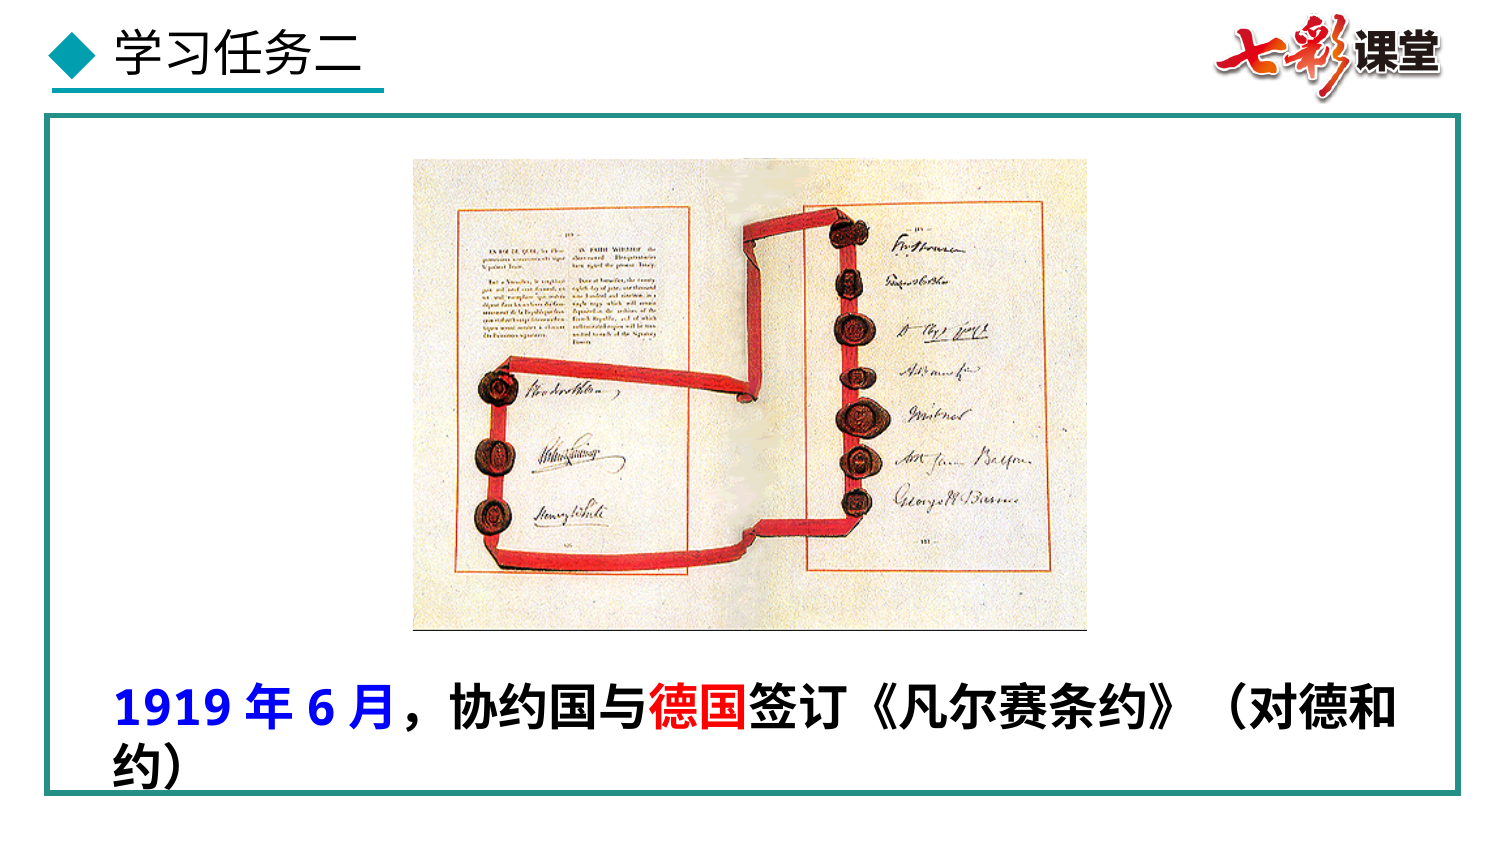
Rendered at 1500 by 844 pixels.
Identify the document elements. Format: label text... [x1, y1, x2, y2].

picture [1210, 8, 1447, 104]
text_box 1919年6月，协约国与德国签订《凡尔赛条约》（对德和约） [100, 669, 1442, 802]
picture [412, 157, 1088, 632]
